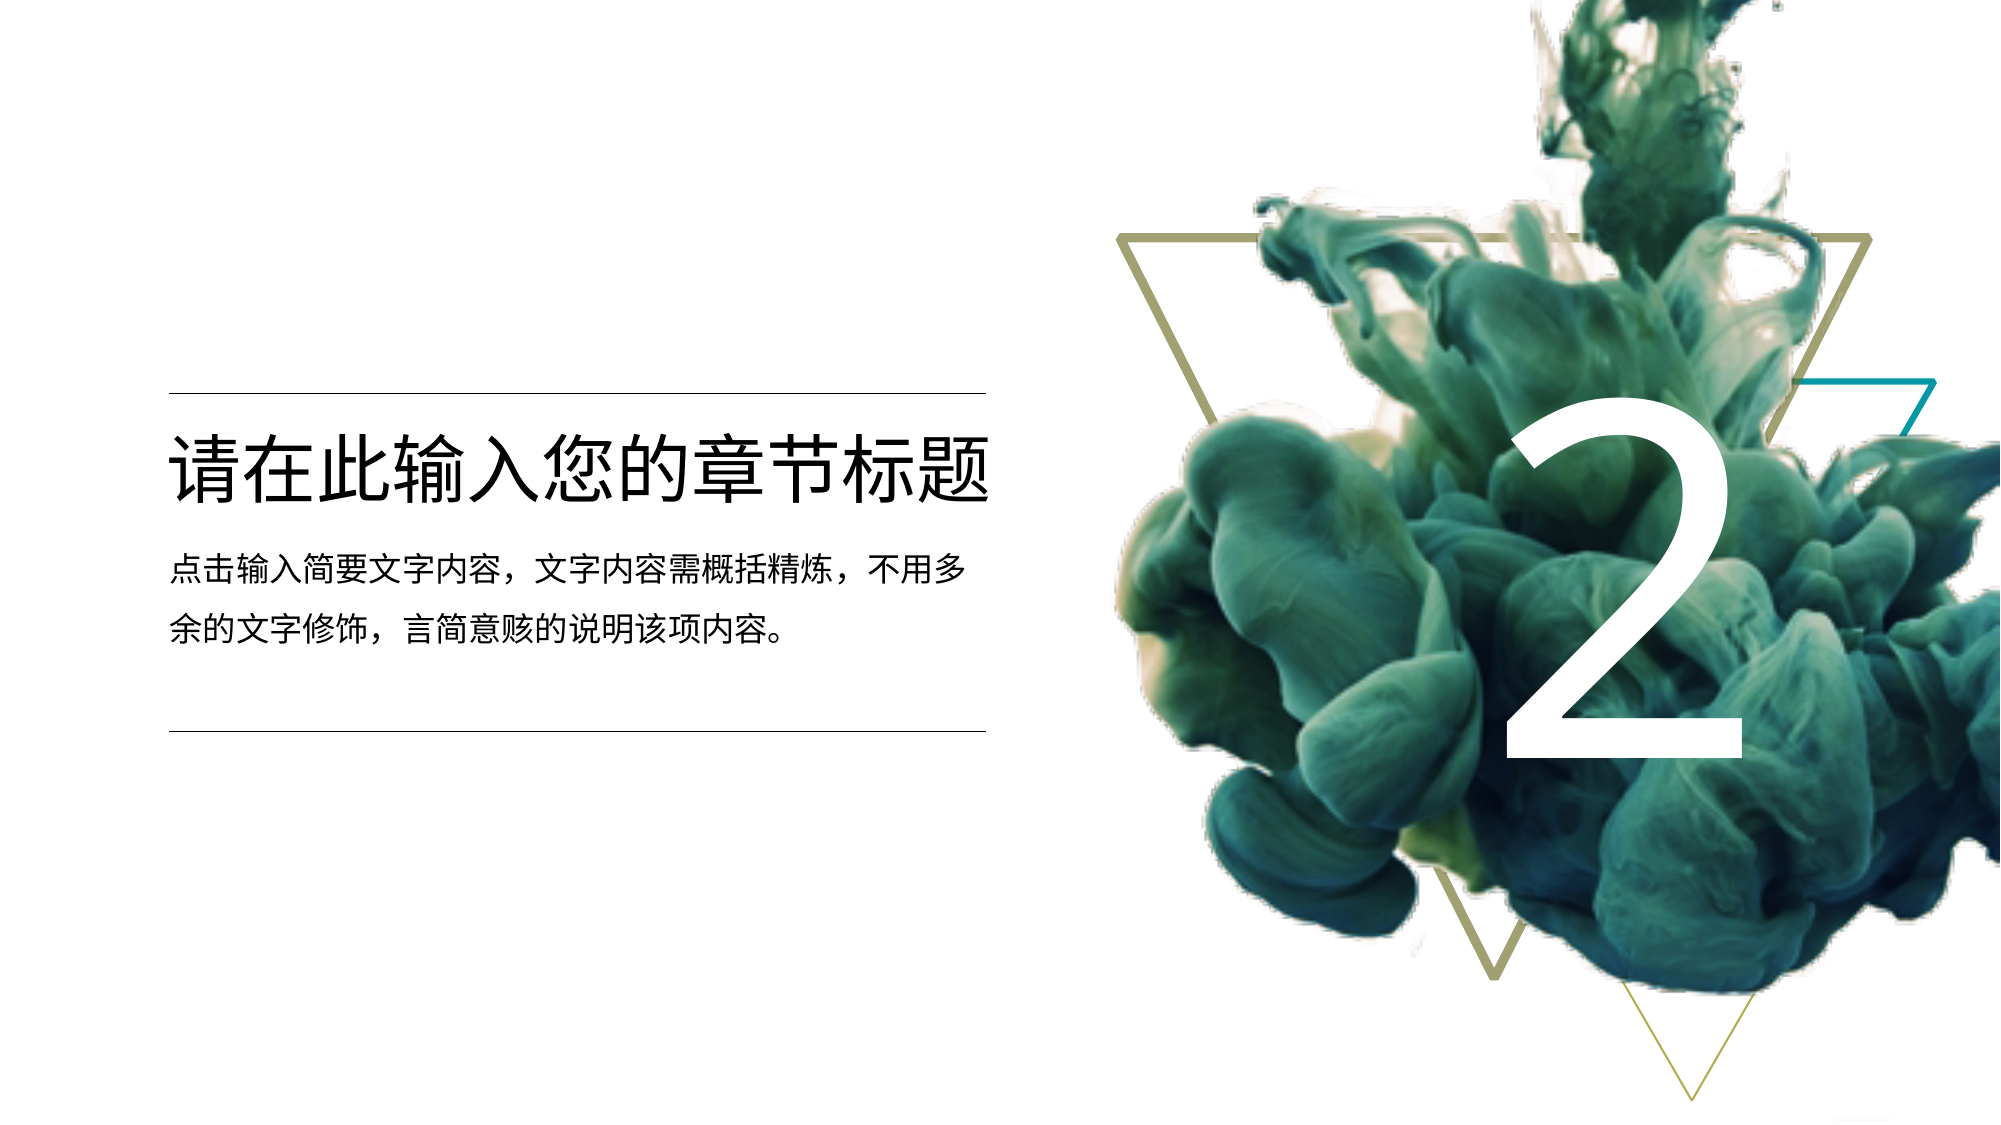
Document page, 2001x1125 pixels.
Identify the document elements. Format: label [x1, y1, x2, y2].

text_box [103, 393, 1055, 732]
picture [1084, 0, 2000, 1125]
